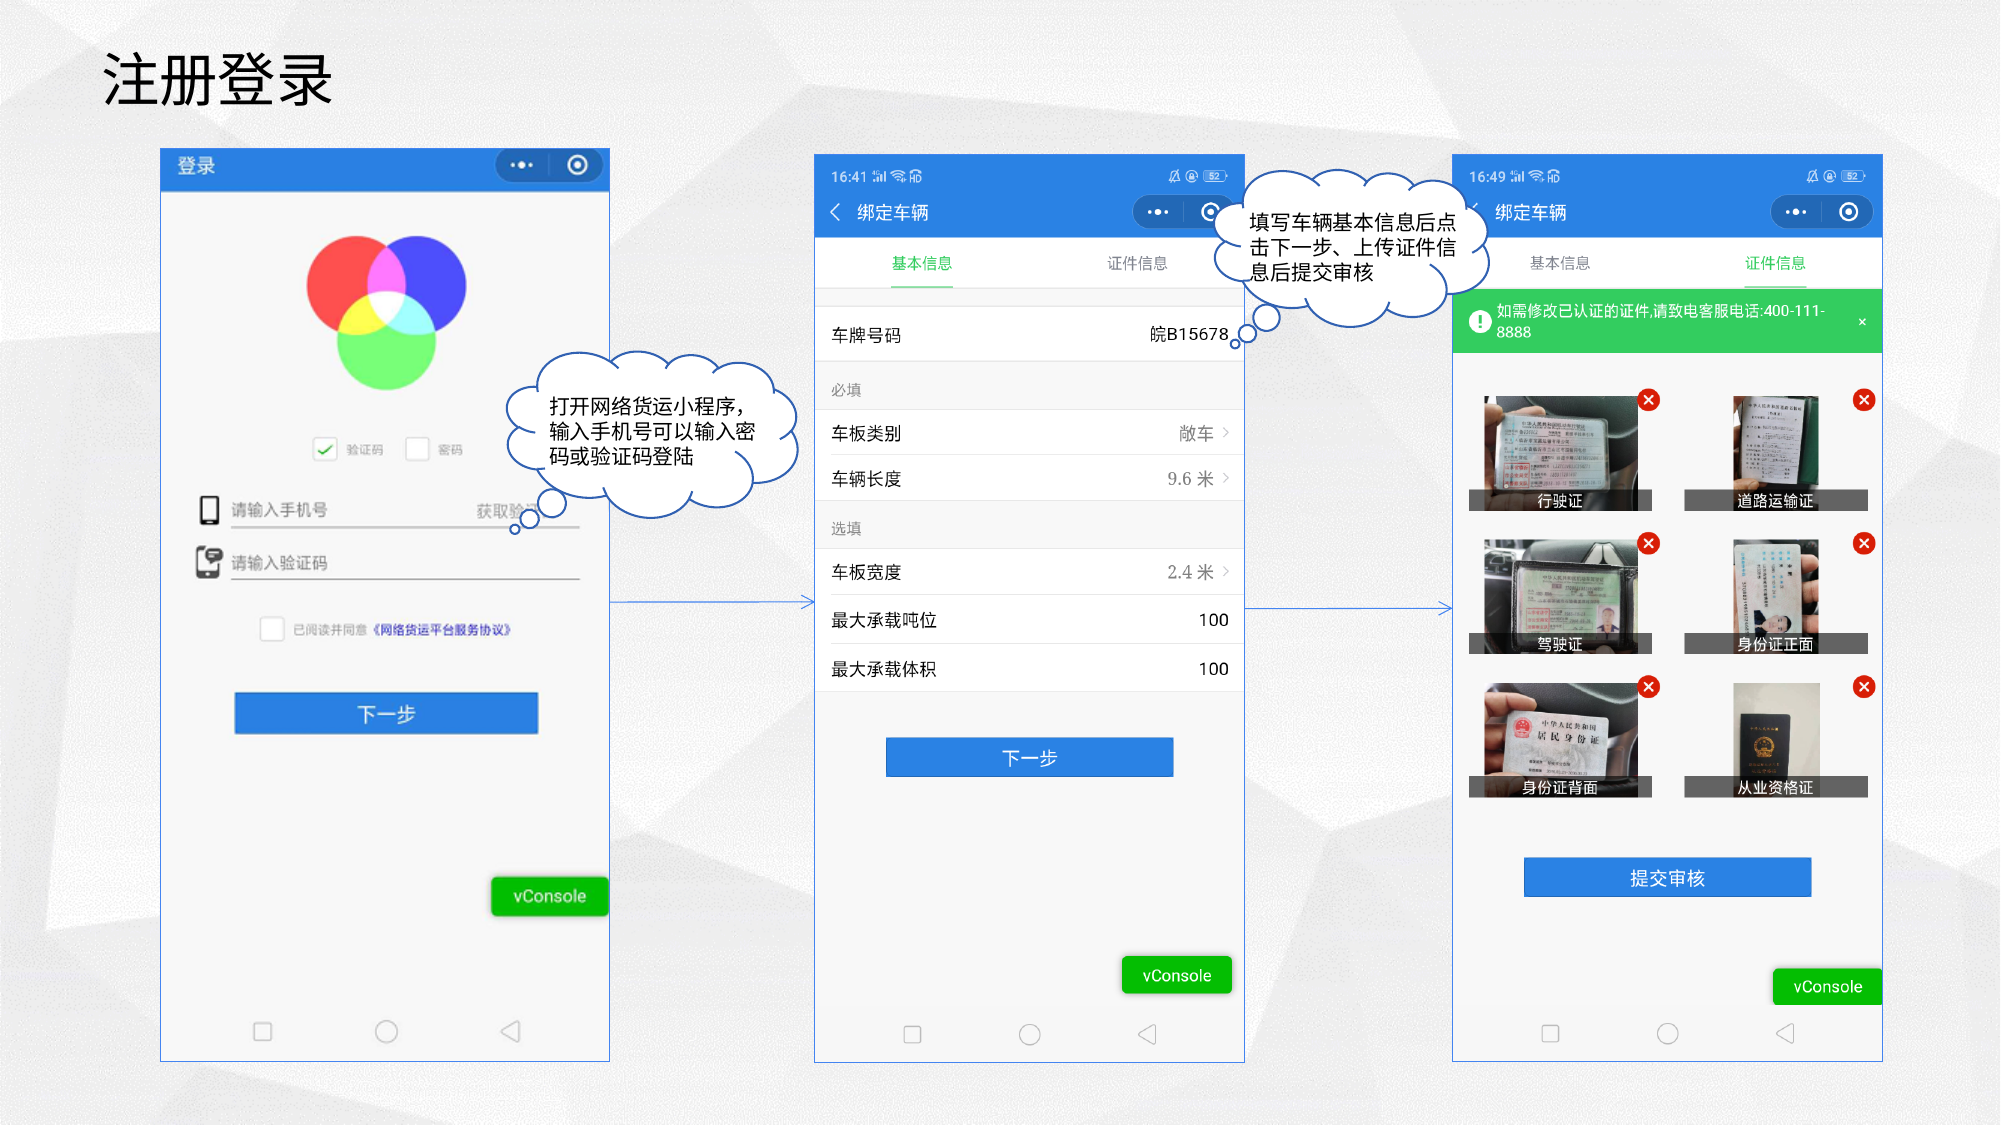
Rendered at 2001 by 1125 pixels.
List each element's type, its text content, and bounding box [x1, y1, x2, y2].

text_box [1318, 318, 1381, 328]
text_box [610, 350, 775, 386]
text_box [610, 476, 784, 519]
text_box 打开网络货运小程序，输入手机号可以输入密码或验证码登陆 [610, 386, 789, 476]
picture [0, 0, 2001, 1125]
text_box 填写车辆基本信息后点击下一步、上传证件信息后提交审核 [1245, 202, 1452, 318]
text_box [789, 397, 799, 472]
text_box [1245, 168, 1452, 202]
text_box [1245, 318, 1281, 344]
text_box 注册登录 [86, 43, 362, 109]
